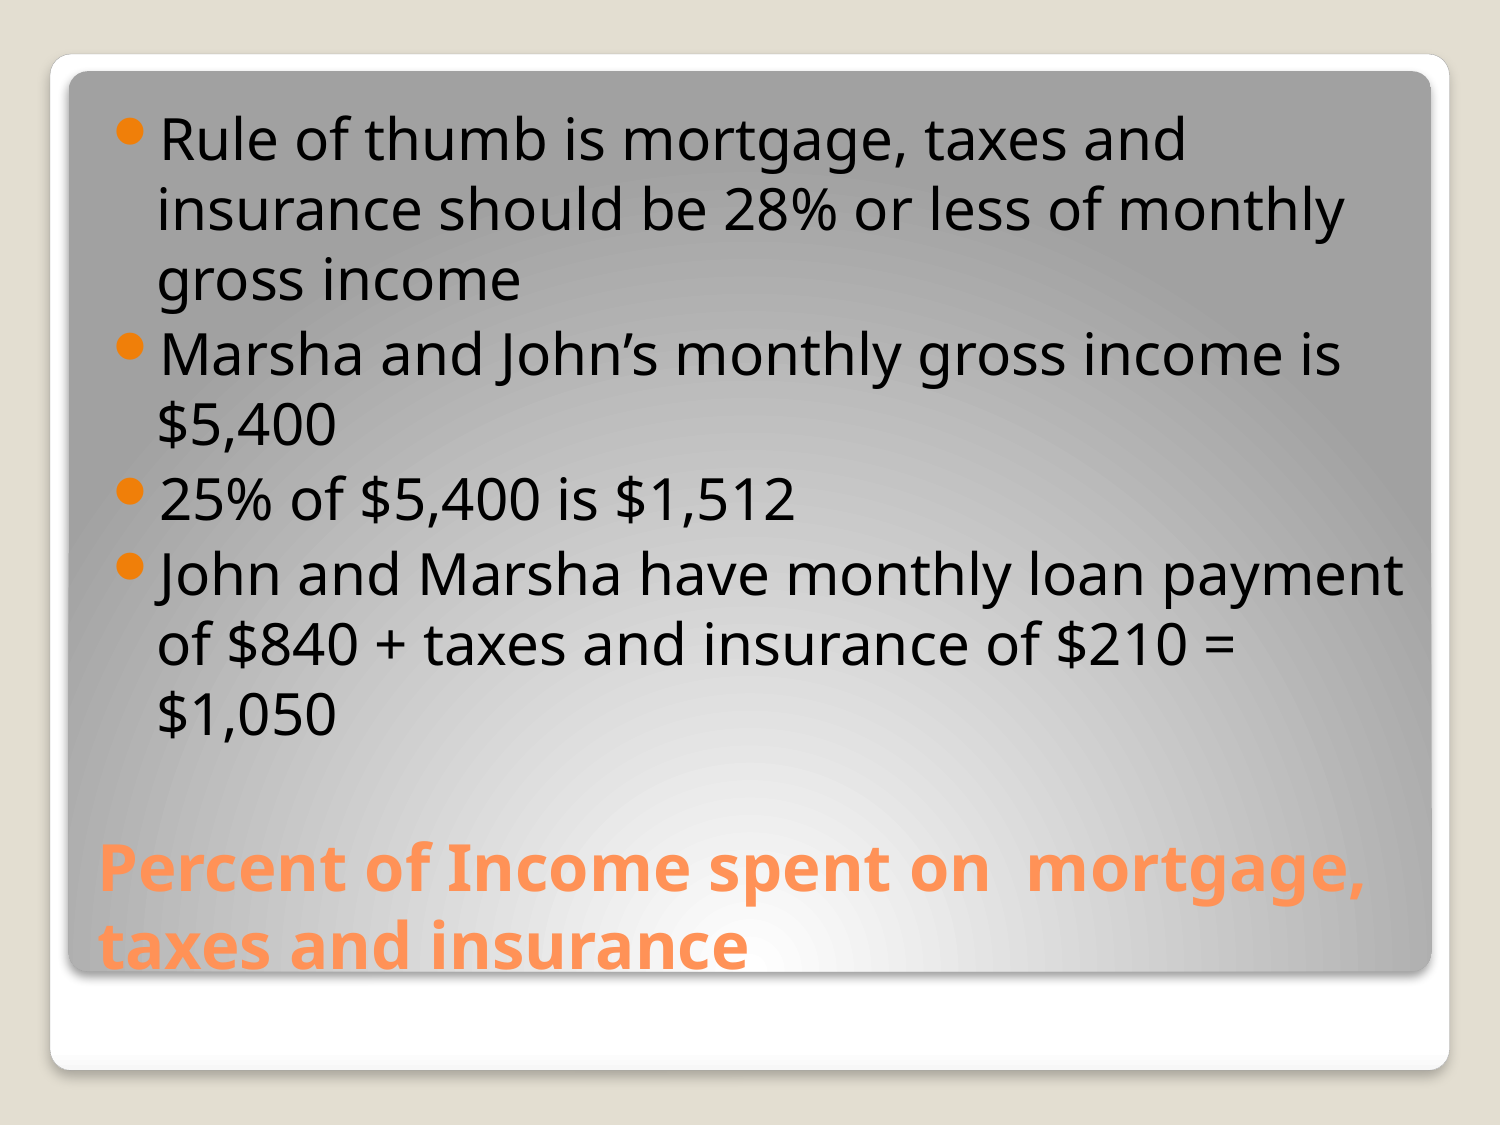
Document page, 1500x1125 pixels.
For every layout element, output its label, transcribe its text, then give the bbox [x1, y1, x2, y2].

title Percent of Income spent on mortgage, taxes and insurance [82, 817, 1425, 990]
list Rule of thumb is mortgage, taxes and insurance should be 28% or less of monthly gross income Marsha and John’s monthly gross income is $5,400 25% of $5,400 is $1,512 John and Marsha have monthly loan payment of $840 + taxes and insurance of $210 = $1,050 [82, 86, 1425, 774]
